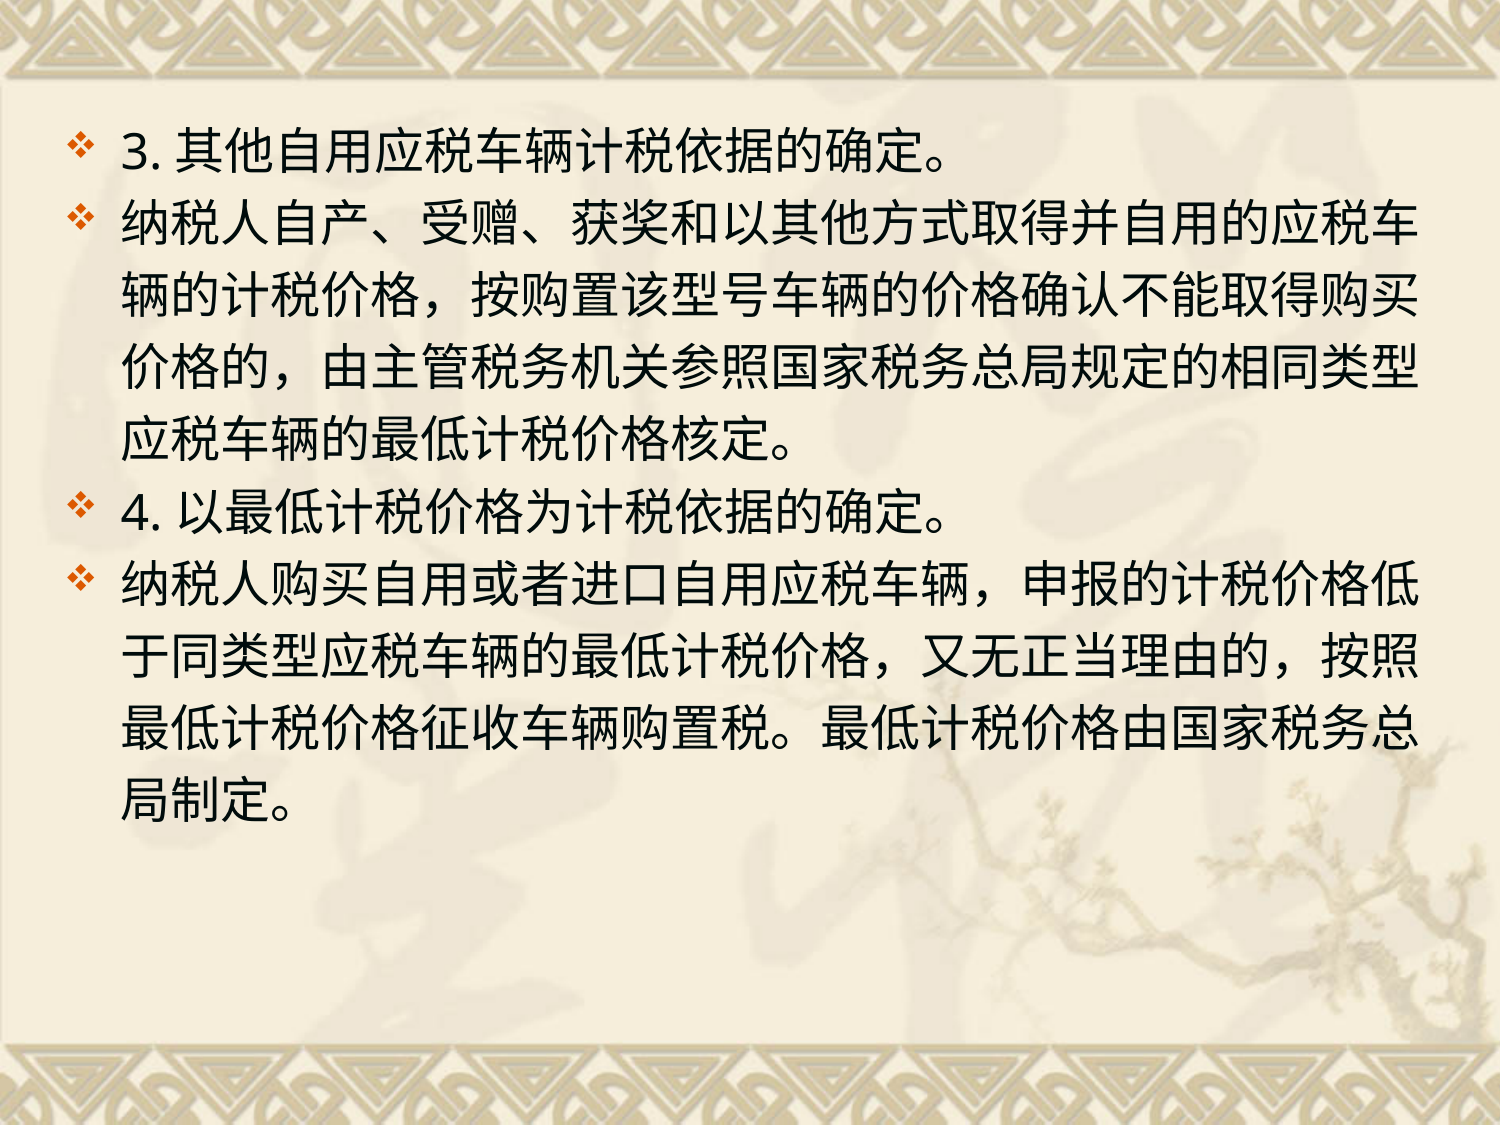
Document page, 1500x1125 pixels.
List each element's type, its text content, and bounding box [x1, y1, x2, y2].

picture [0, 0, 1500, 1125]
list 3.其他自用应税车辆计税依据的确定。 纳税人自产、受赠、获奖和以其他方式取得并自用的应税车辆的计税价格，按购置该型号车辆的价格确认不能取得购买价格的，由主管税务机关参照国家税务总局规定的相同类型应税车辆的最低计税价格核定。 4.以最低计税价格为计税依据的确定。 纳税人购买自用或者进口自用应税车辆，申报的计税价格低于同类型应税车辆的最低计税价格，又无正当理由的，按照最低计税价格征收车辆购置税。最低计税价格由国家税务总局制定。 [49, 99, 1451, 1001]
